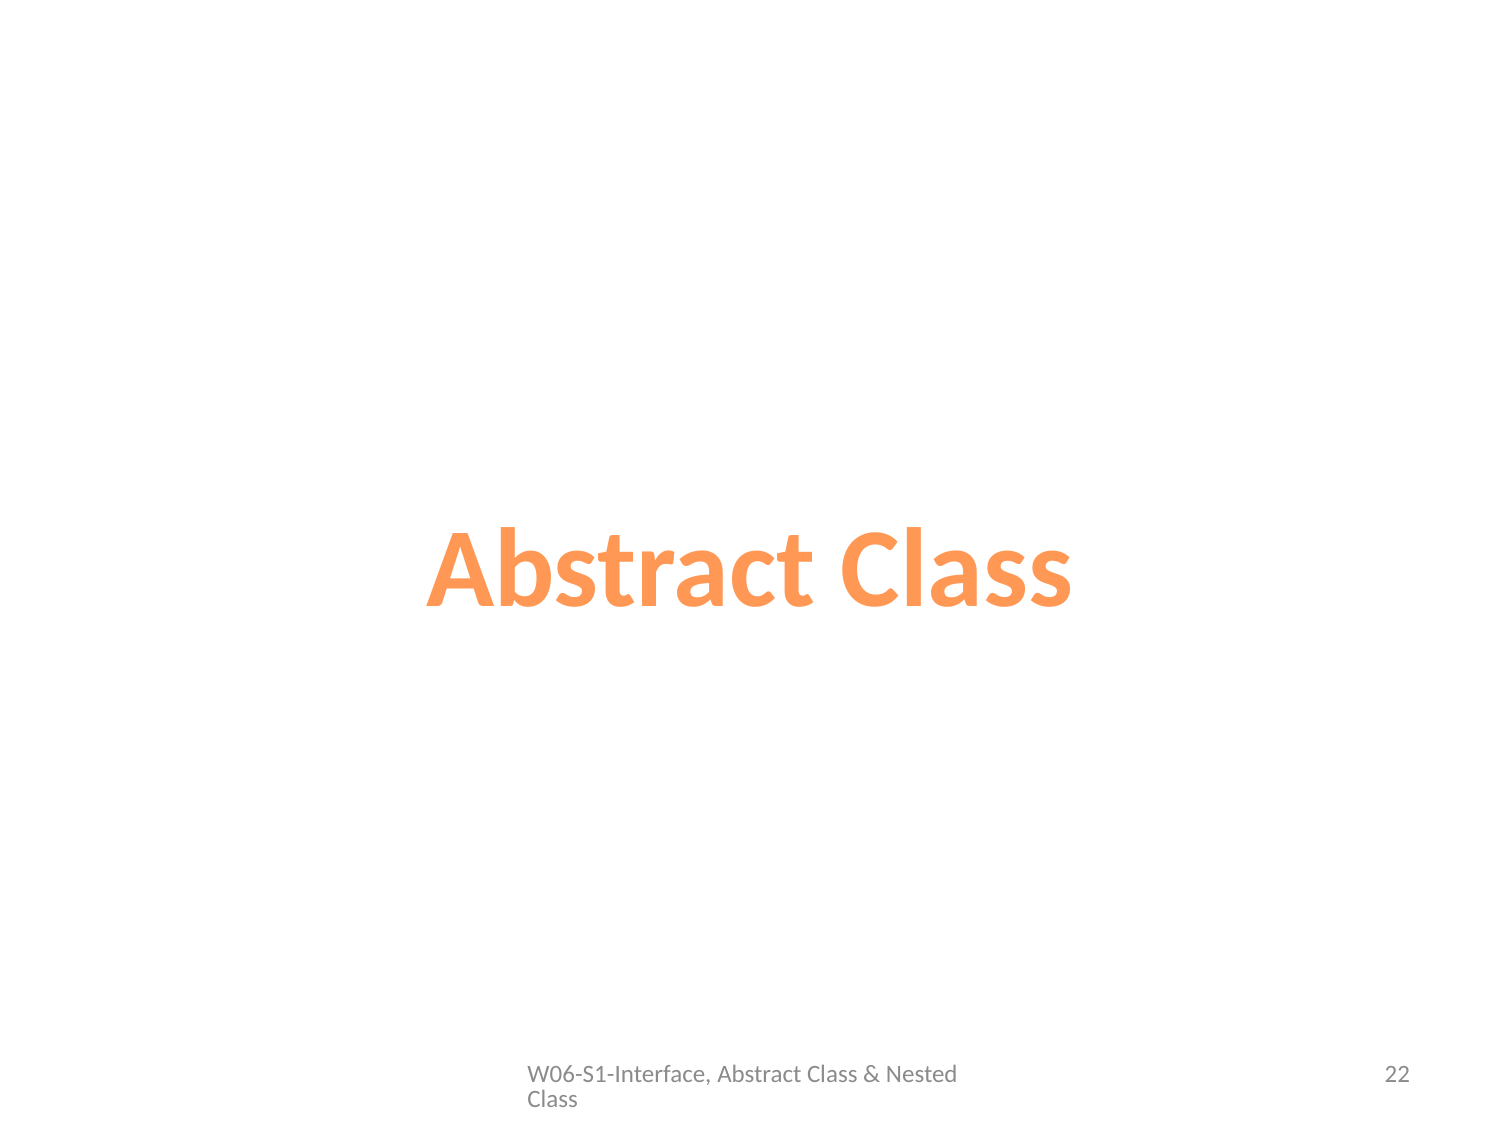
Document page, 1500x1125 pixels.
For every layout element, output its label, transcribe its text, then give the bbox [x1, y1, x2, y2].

text_box Abstract Class [410, 486, 1089, 637]
footer W06-S1-Interface, Abstract Class & Nested Class [512, 1042, 988, 1103]
slide_number 22 [1074, 1042, 1425, 1103]
